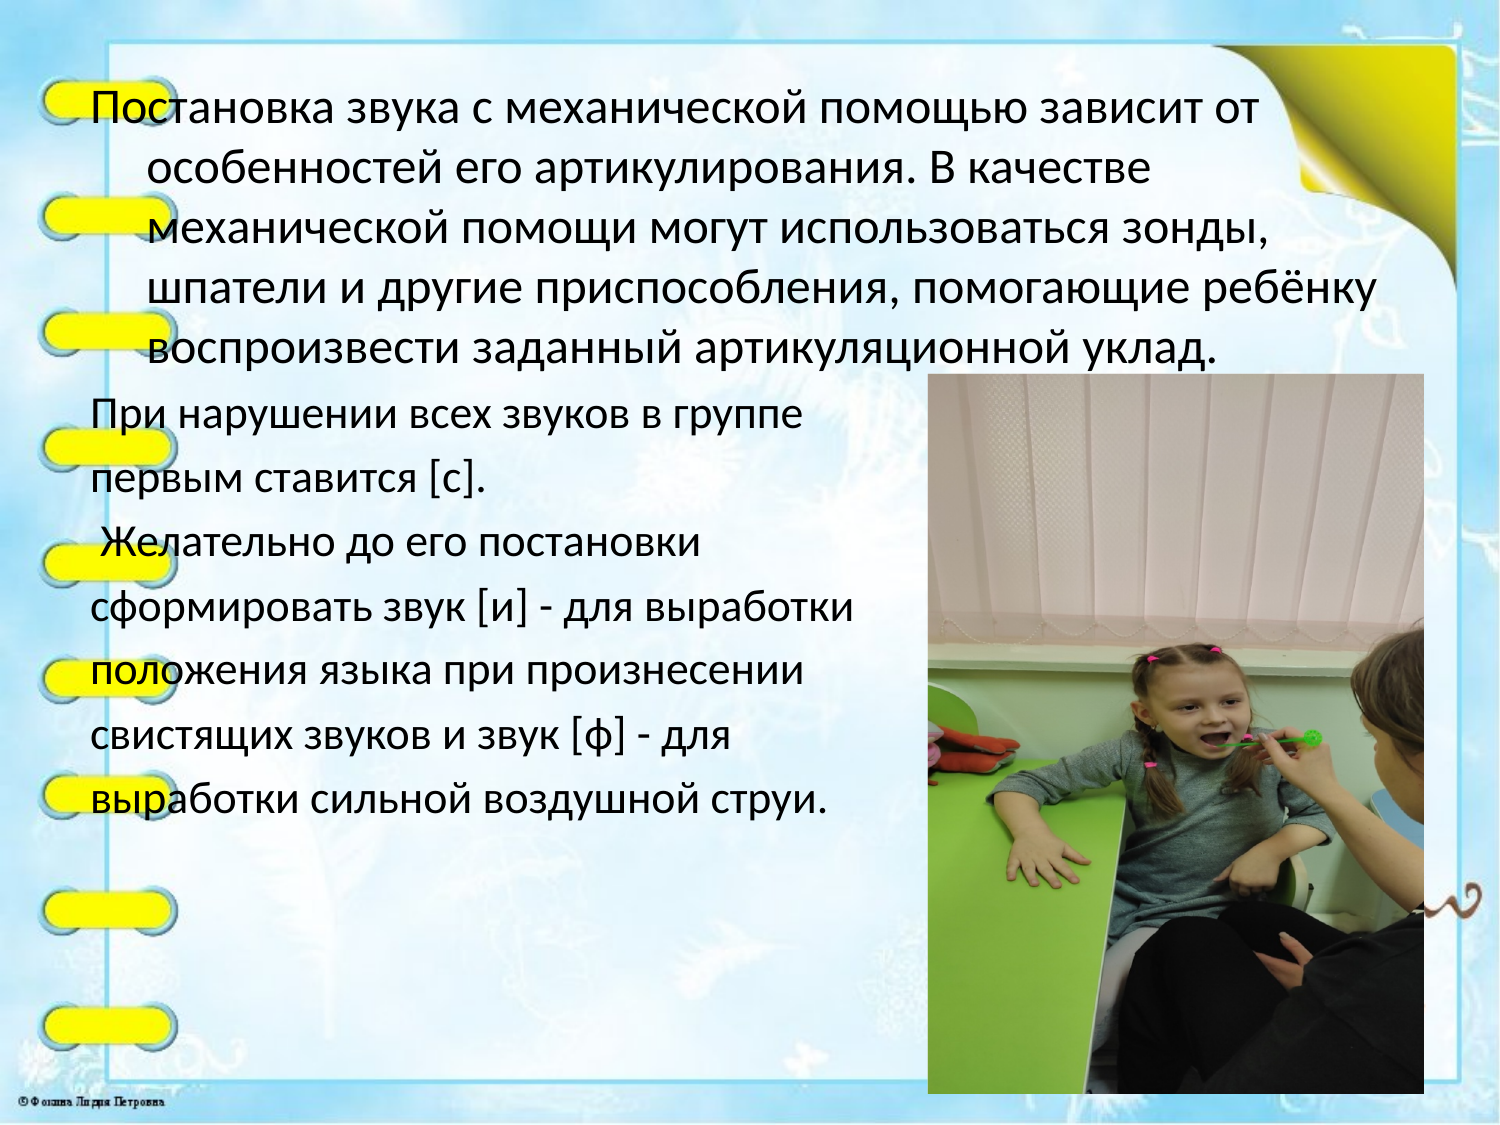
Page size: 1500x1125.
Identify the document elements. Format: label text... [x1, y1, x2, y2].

list Постановка звука с механической помощью зависит от особенностей его артикулирования. В качестве механической помощи могут использоваться зонды, шпатели и другие приспособления, помогающие ребёнку воспроизвести заданный артикуляционной уклад. При нарушении всех звуков в группе первым ставится [c]. Желательно до его постановки сформировать звук [и] - для выработки положения языка при произнесении свистящих звуков и звук [ф] - для выработки сильной воздушной струи. [75, 66, 1436, 1005]
picture [0, 0, 1500, 1125]
